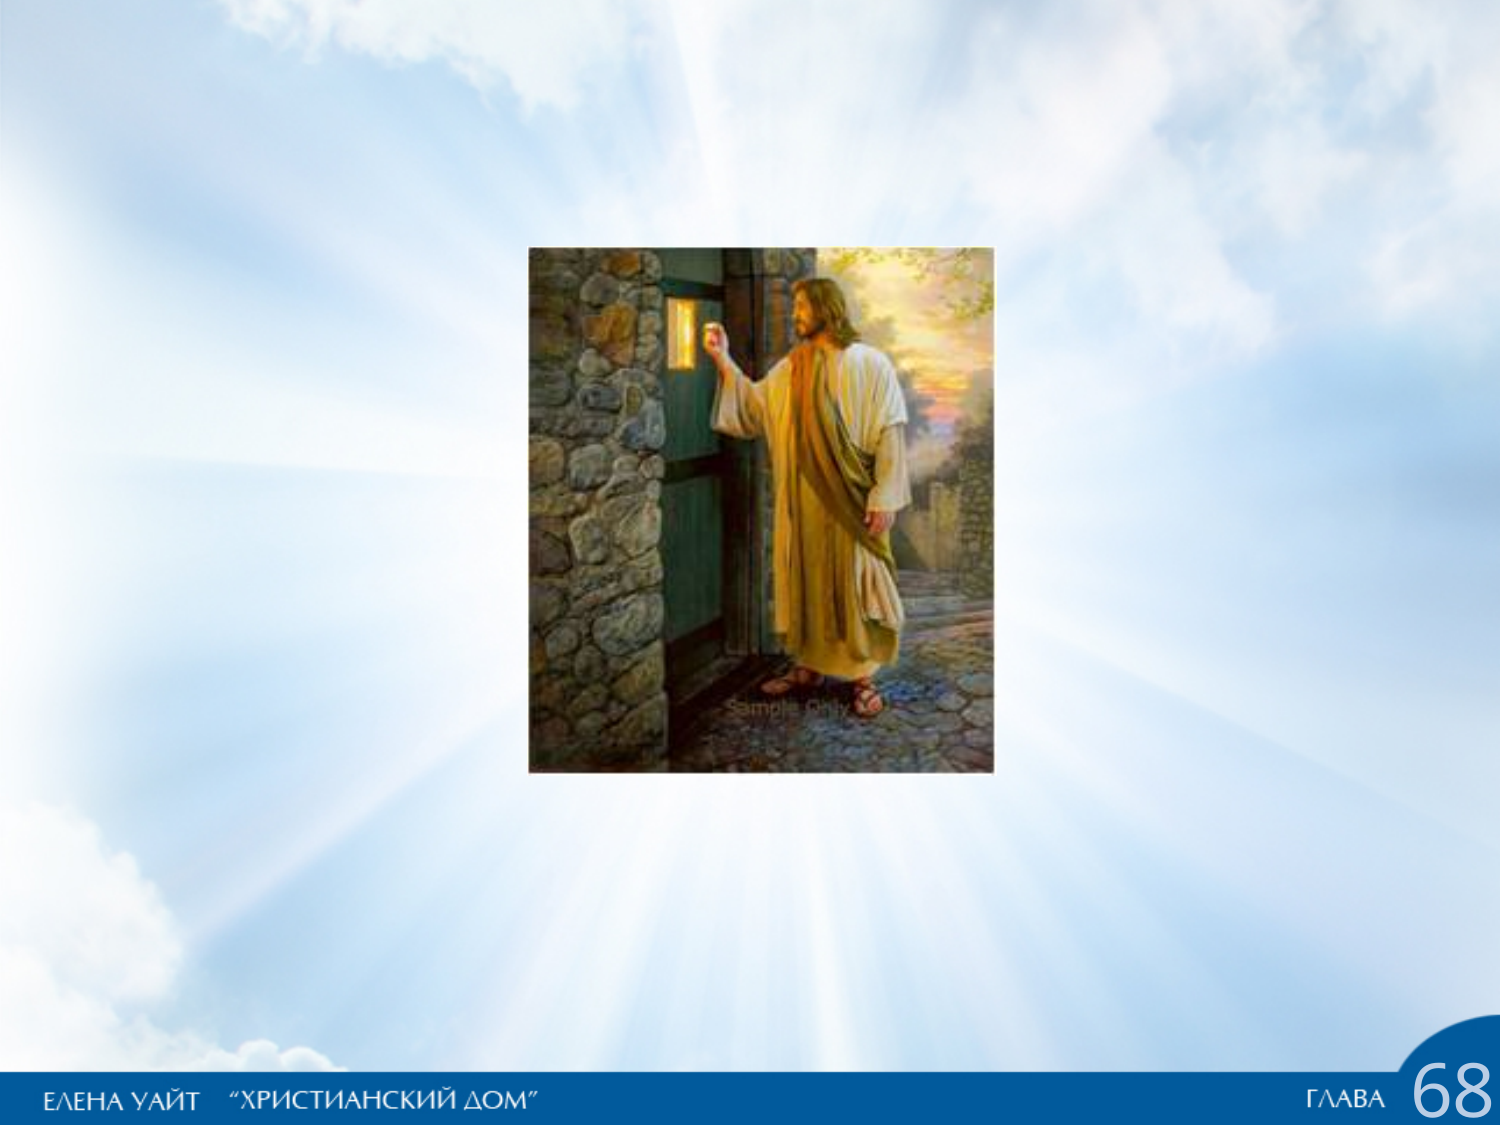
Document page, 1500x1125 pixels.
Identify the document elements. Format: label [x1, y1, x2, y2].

list [527, 245, 997, 776]
picture [0, 0, 1500, 1125]
